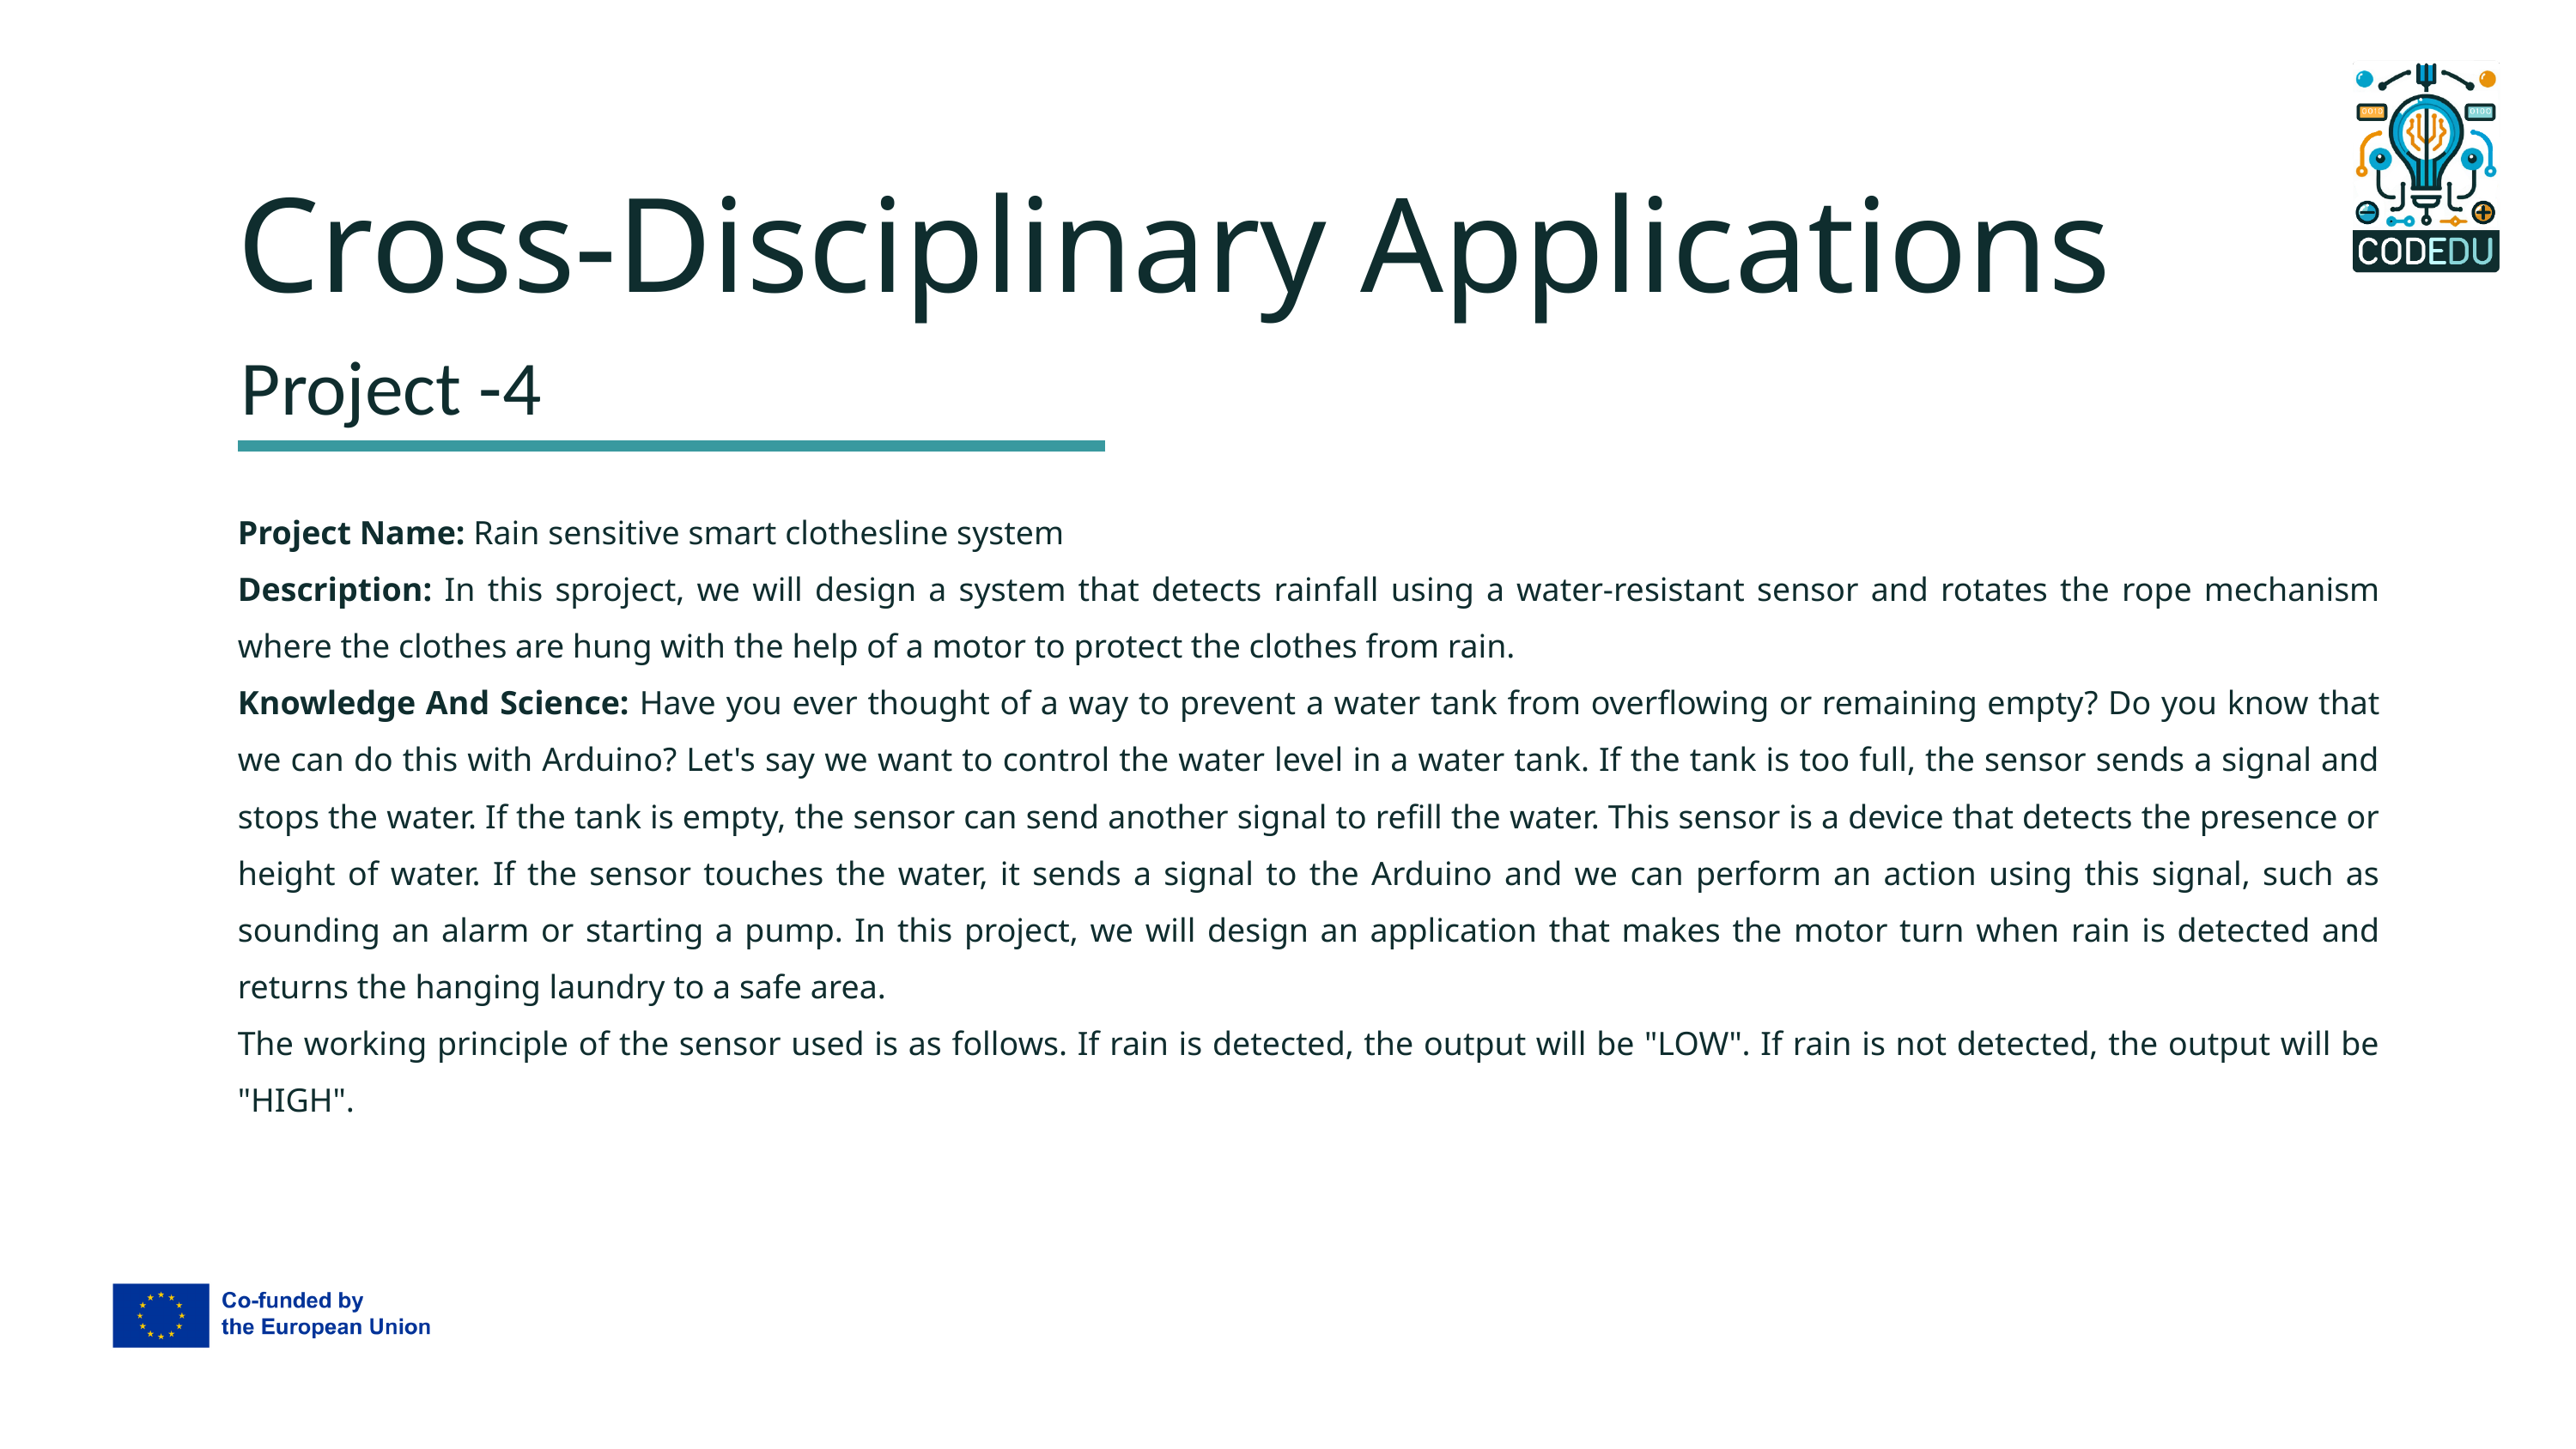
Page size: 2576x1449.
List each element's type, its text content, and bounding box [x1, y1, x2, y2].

text_box Cross-Disciplinary Applications [237, 146, 2217, 319]
text_box [107, 1278, 443, 1353]
picture [2221, 0, 2576, 395]
text_box Project Name: Rain sensitive smart clothesline system Description: In this sproject, we will design a system that detects rainfall using a water-resistant sensor and rotates the rope mechanism where the clothes are hung with the help of a motor to protect the clothes from rain. Knowledge And Science: Have you ever thought of a way to prevent a water tank from overflowing or remaining empty? Do you know that we can do this with Arduino? Let's say we want to control the water level in a water tank. If the tank is too full, the sensor sends a signal and stops the water. If the tank is empty, the sensor can send another signal to refill the water. This sensor is a device that detects the presence or height of water. If the sensor touches the water, it sends a signal to the Arduino and we can perform an action using this signal, such as sounding an alarm or starting a pump. In this project, we will design an application that makes the motor turn when rain is detected and returns the hanging laundry to a safe area. The working principle of the sensor used is as follows. If rain is detected, the output will be "LOW". If rain is not detected, the output will be "HIGH". [237, 494, 2382, 1119]
text_box Project -4 [240, 301, 2396, 431]
